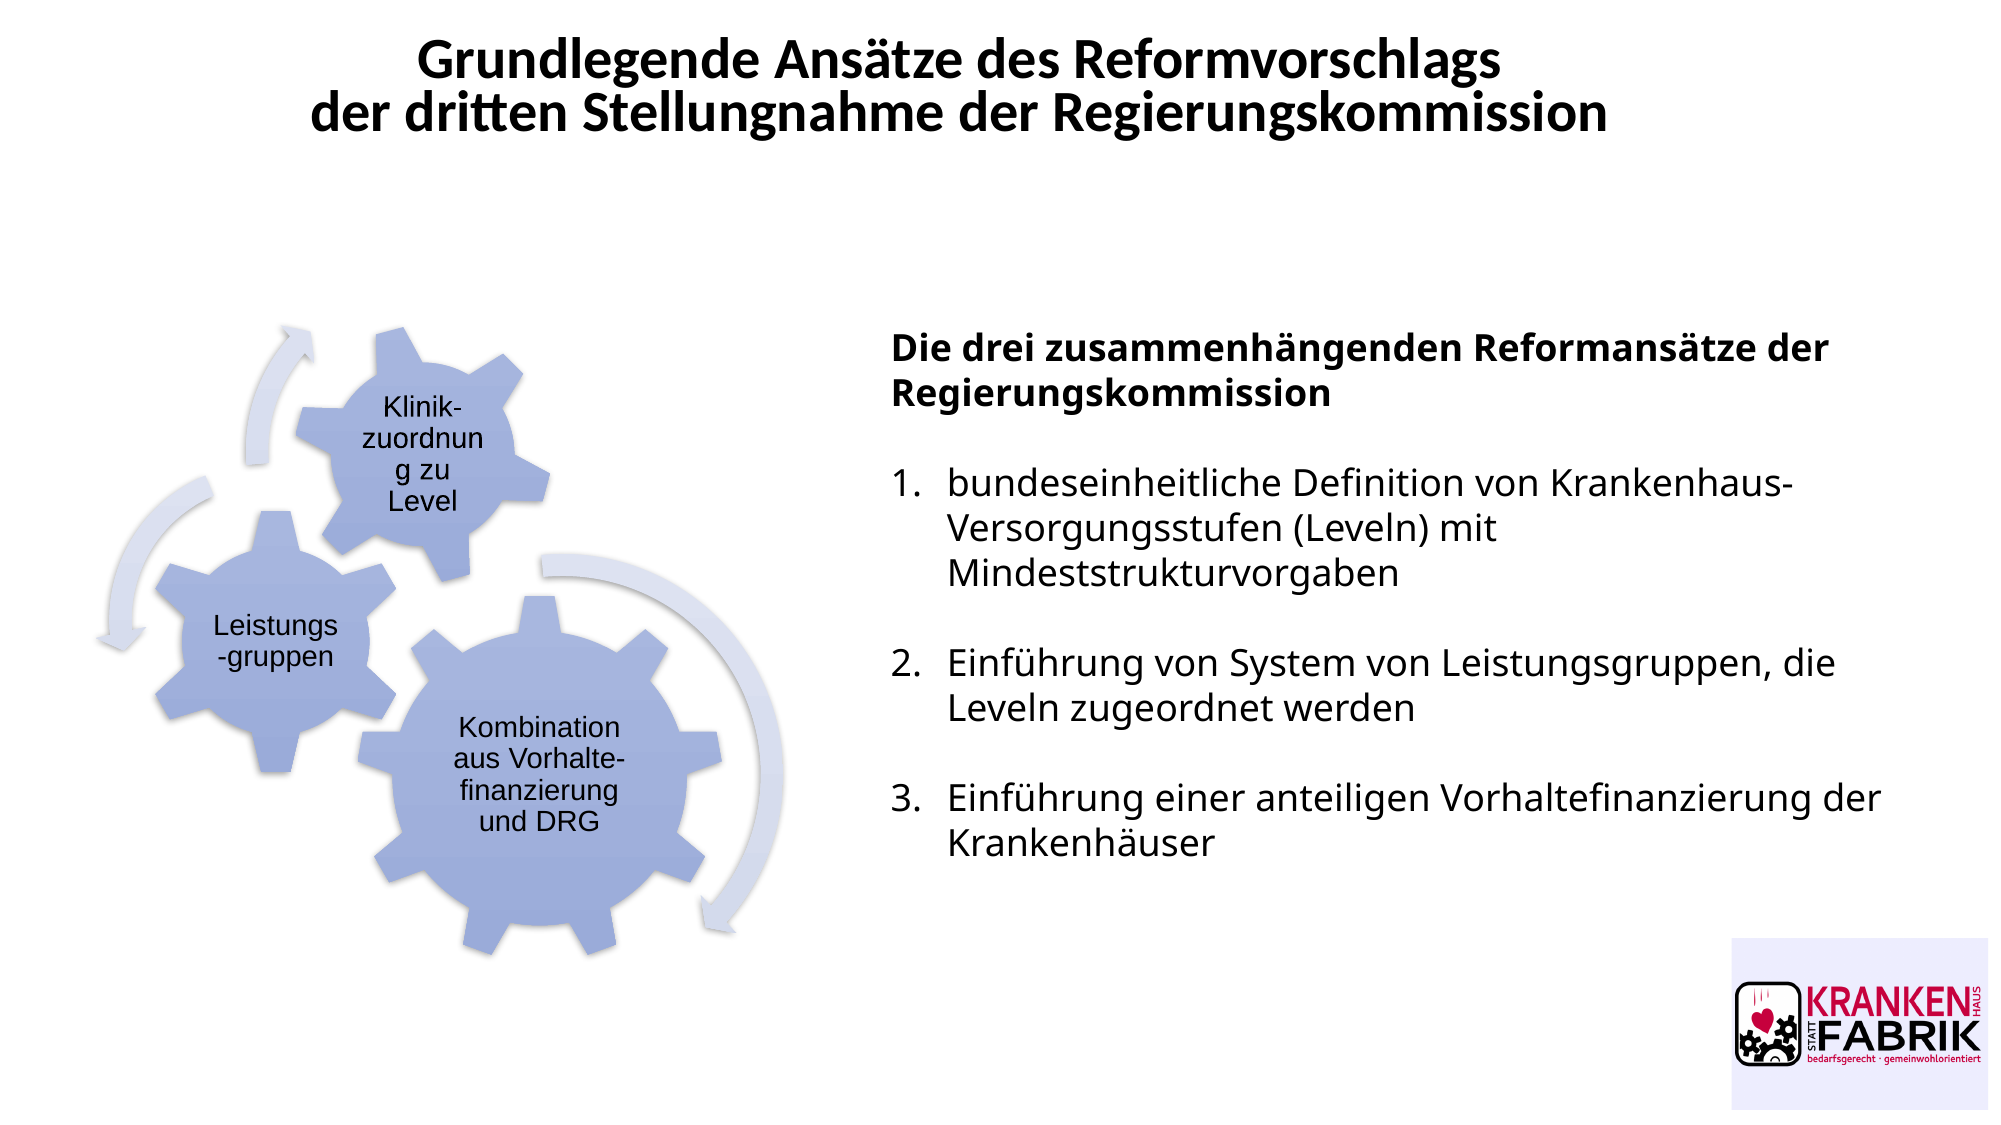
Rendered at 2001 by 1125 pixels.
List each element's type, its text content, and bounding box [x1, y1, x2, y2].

text_box Die drei zusammenhängenden Reformansätze der Regierungskommission bundeseinheitliche Definition von Krankenhaus-Versorgungsstufen (Leveln) mit Mindeststrukturvorgaben Einführung von System von Leistungsgruppen, die Leveln zugeordnet werden Einführung einer anteiligen Vorhaltefinanzierung der Krankenhäuser [875, 316, 1899, 872]
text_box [0, 293, 816, 963]
picture [1731, 938, 1989, 1110]
text_box Grundlegende Ansätze des Reformvorschlags der dritten Stellungnahme der Regierungskommission [29, 29, 1890, 169]
